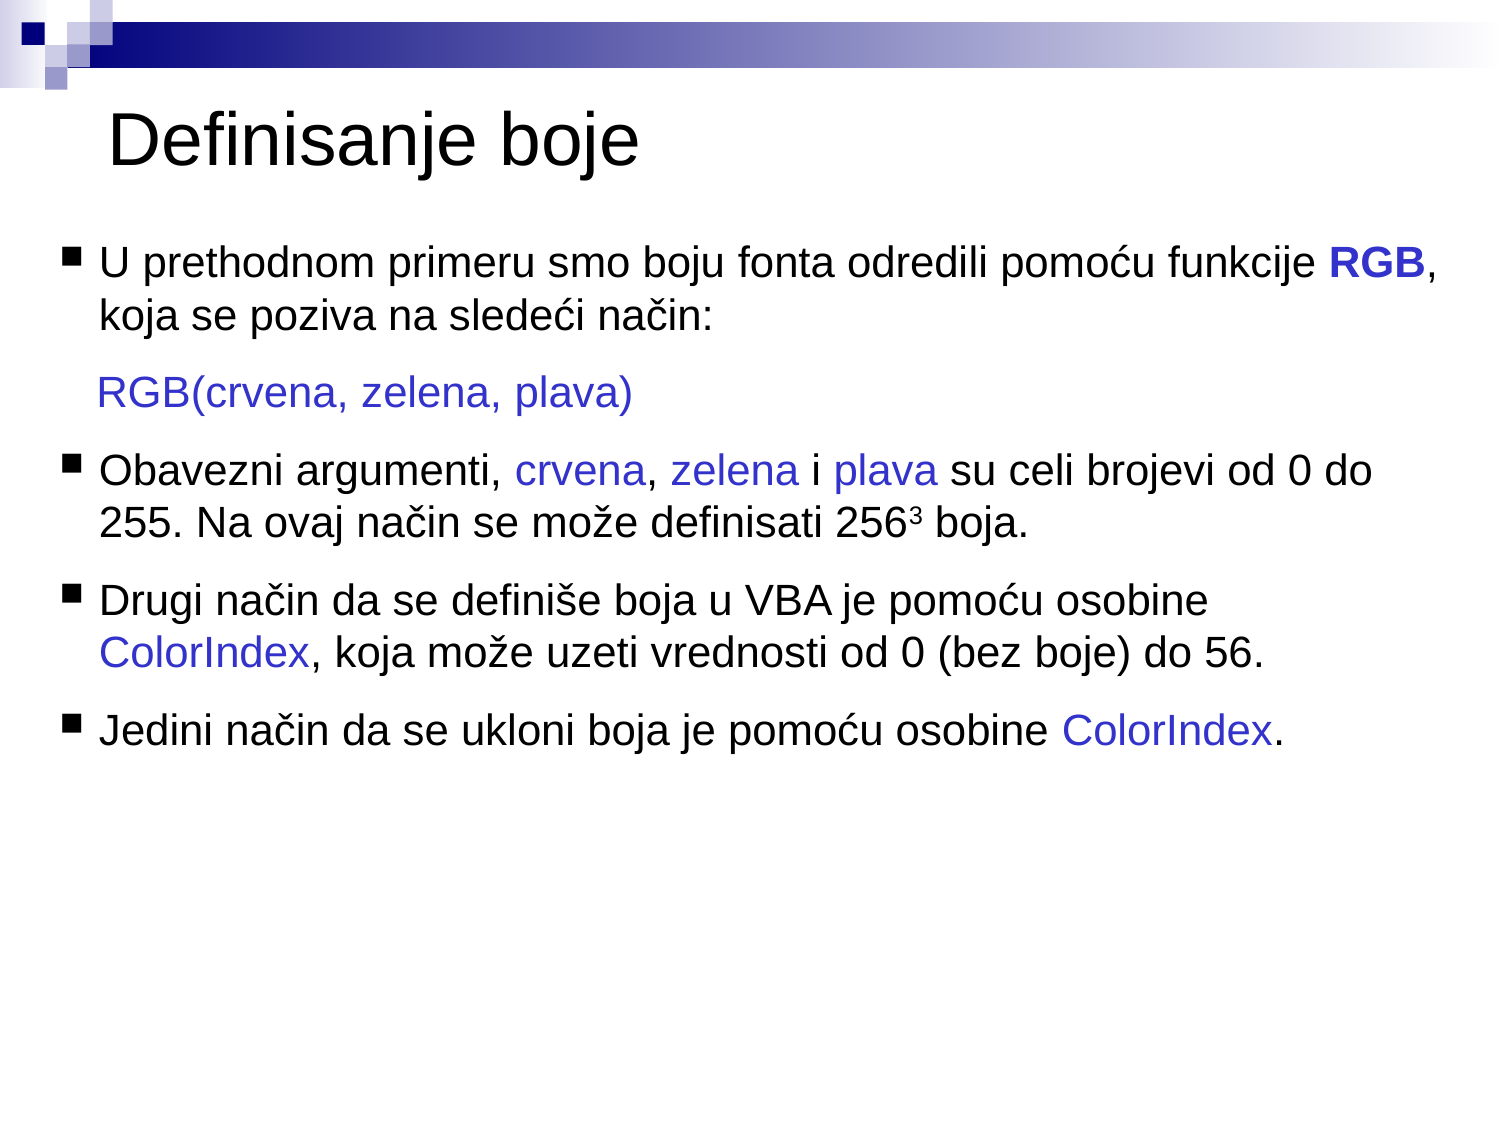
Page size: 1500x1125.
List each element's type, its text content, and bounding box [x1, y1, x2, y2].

title Definisanje boje [92, 75, 668, 197]
text_box U prethodnom primeru smo boju fonta odredili pomoću funkcije RGB, koja se poziva na sledeći način: RGB(crvena, zelena, plava) Obavezni argumenti, crvena, zelena i plava su celi brojevi od 0 do 255. Na ovaj način se može definisati 2563 boja. Drugi način da se definiše boja u VBA je pomoću osobine ColorIndex, koja može uzeti vrednosti od 0 (bez boje) do 56. Jedini način da se ukloni boja je pomoću osobine ColorIndex. [50, 226, 1453, 1008]
